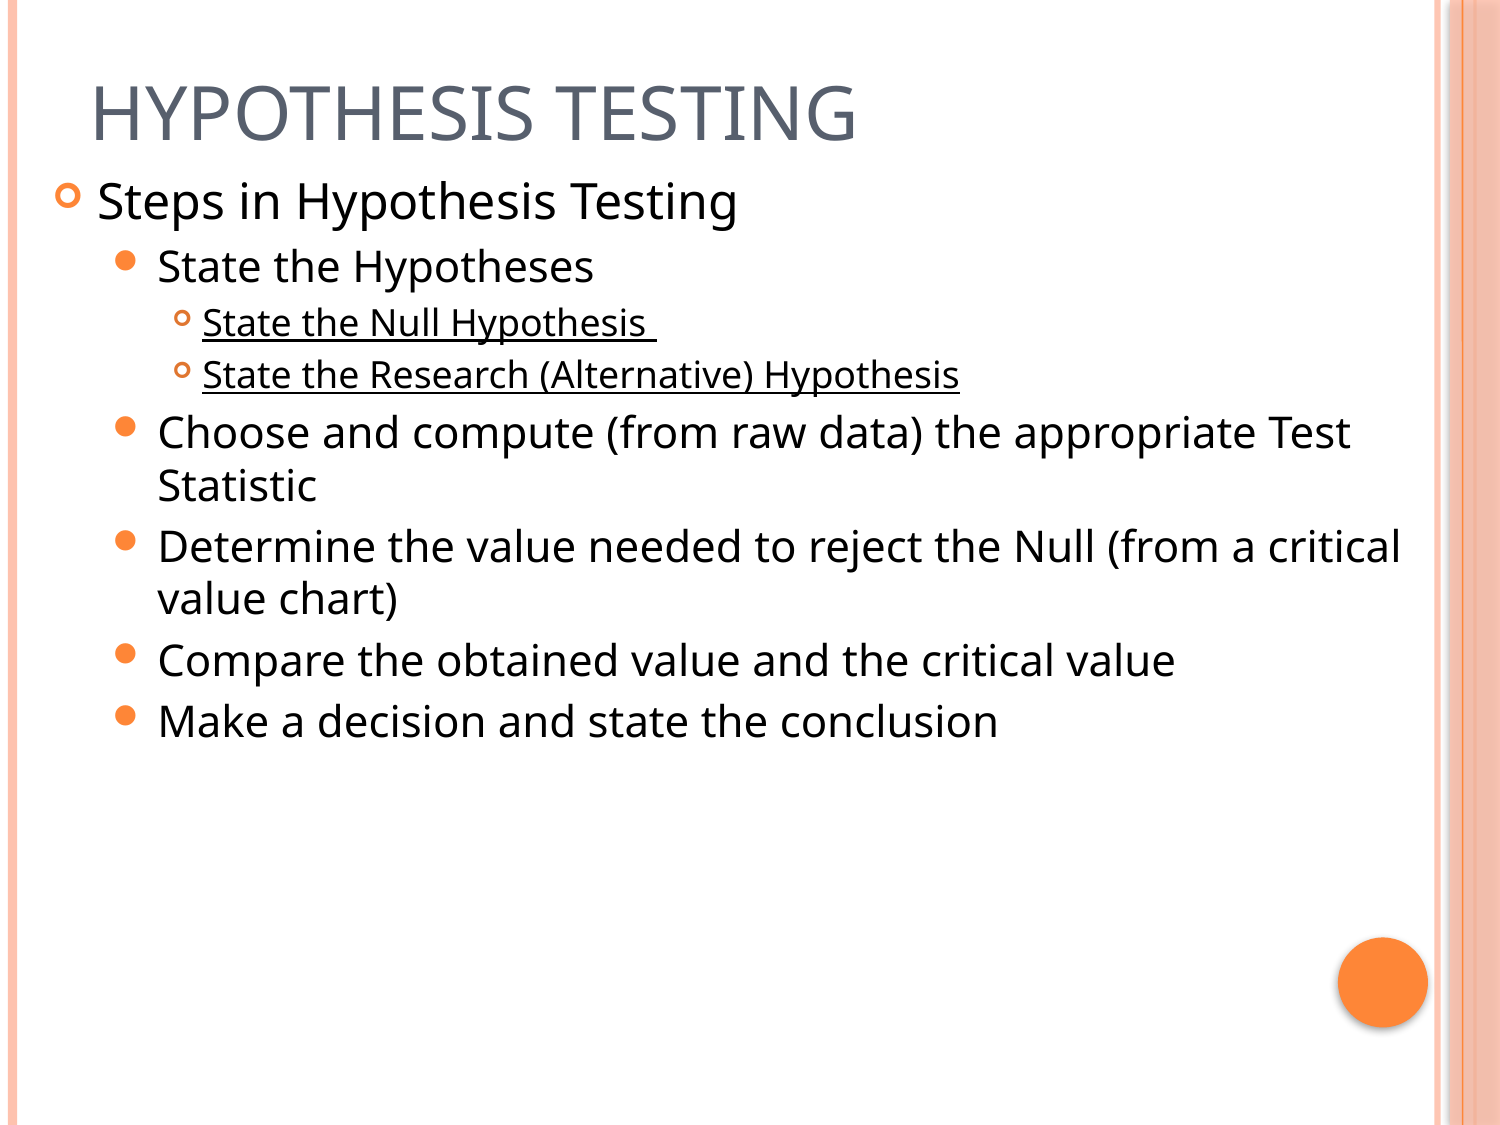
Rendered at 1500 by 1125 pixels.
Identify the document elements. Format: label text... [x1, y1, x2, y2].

title Hypothesis Testing [75, 45, 1425, 162]
list Steps in Hypothesis Testing State the Hypotheses State the Null Hypothesis State the Research (Alternative) Hypothesis Choose and compute (from raw data) the appropriate Test Statistic Determine the value needed to reject the Null (from a critical value chart) Compare the obtained value and the critical value Make a decision and state the conclusion [37, 162, 1463, 1050]
